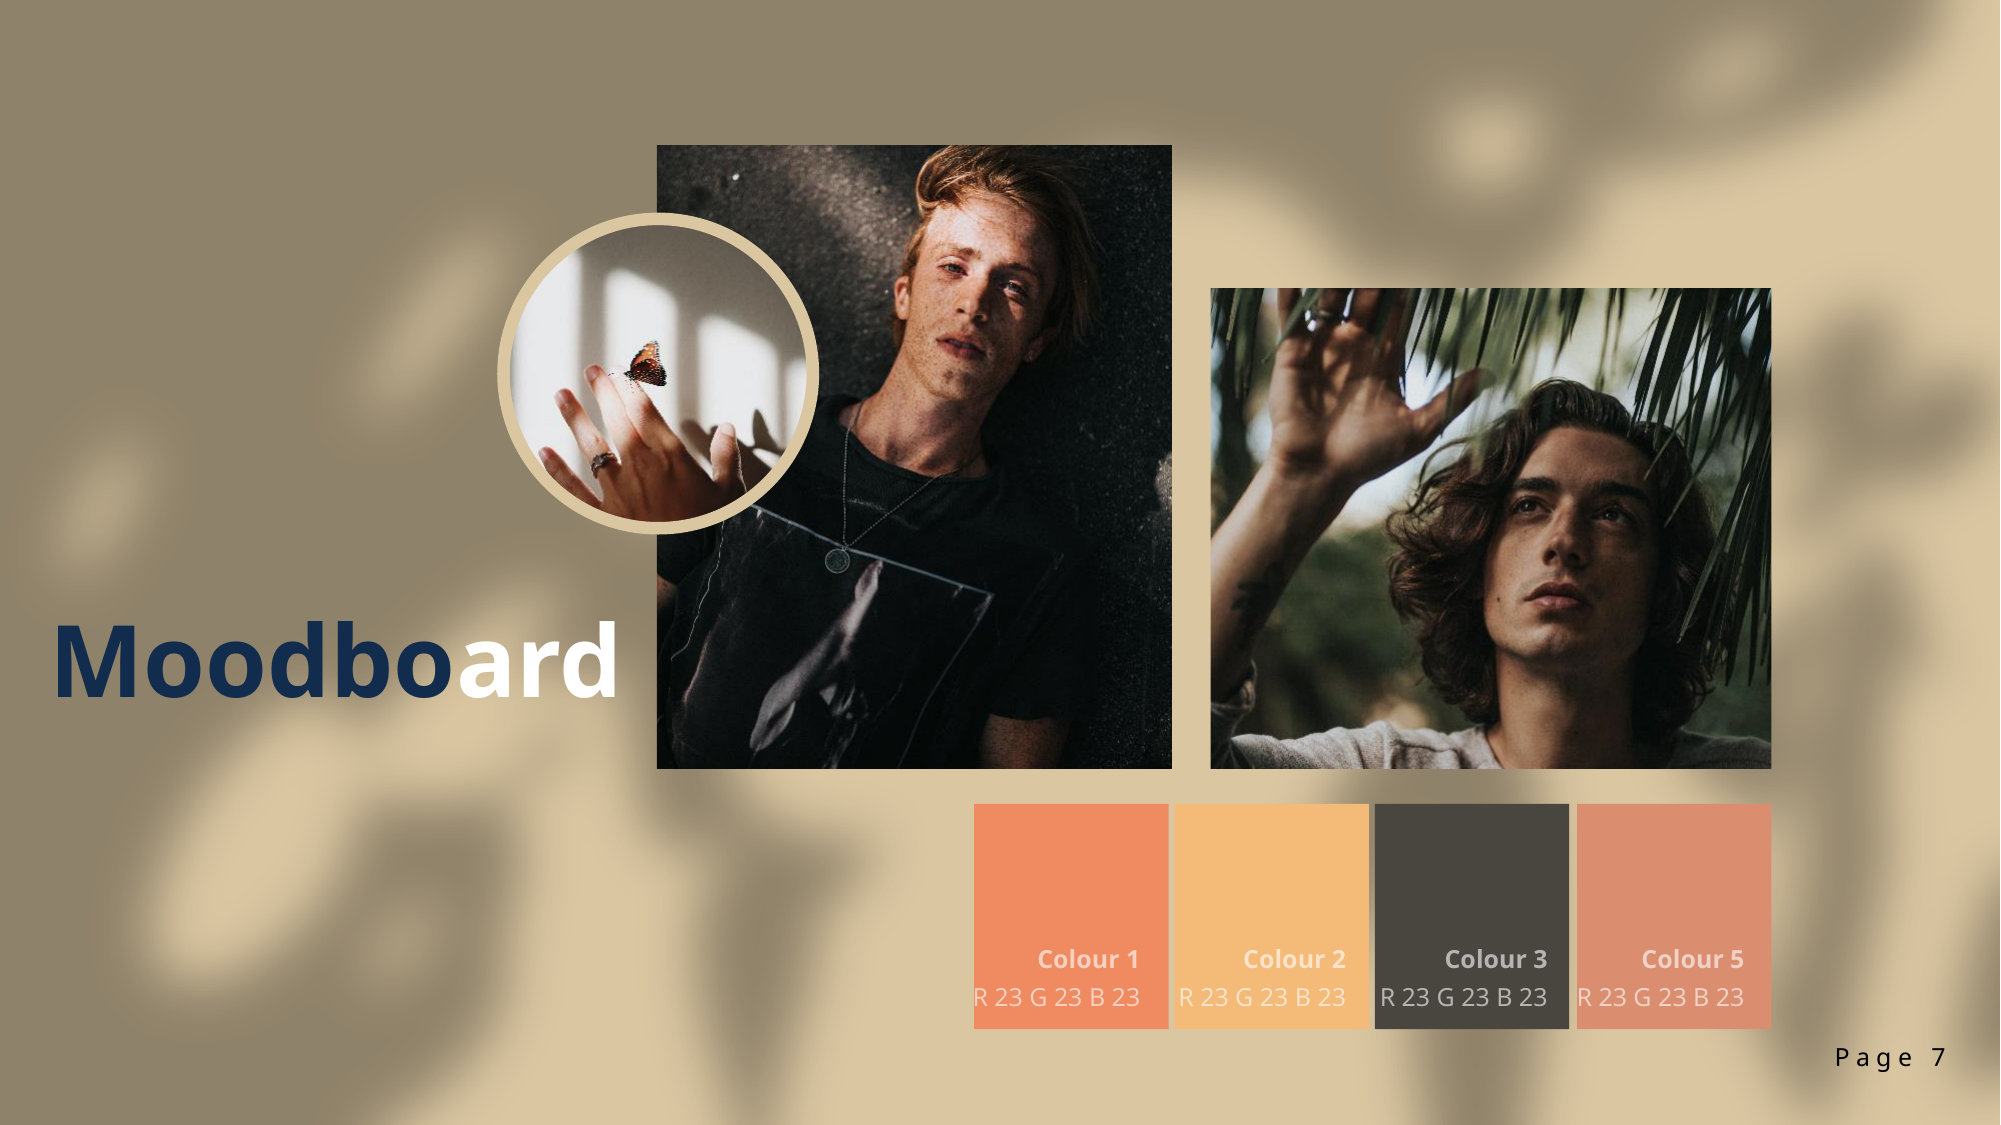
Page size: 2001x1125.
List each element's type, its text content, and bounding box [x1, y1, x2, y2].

text_box Moodboard [34, 590, 656, 751]
picture [0, 0, 2000, 1125]
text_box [961, 803, 1772, 1030]
